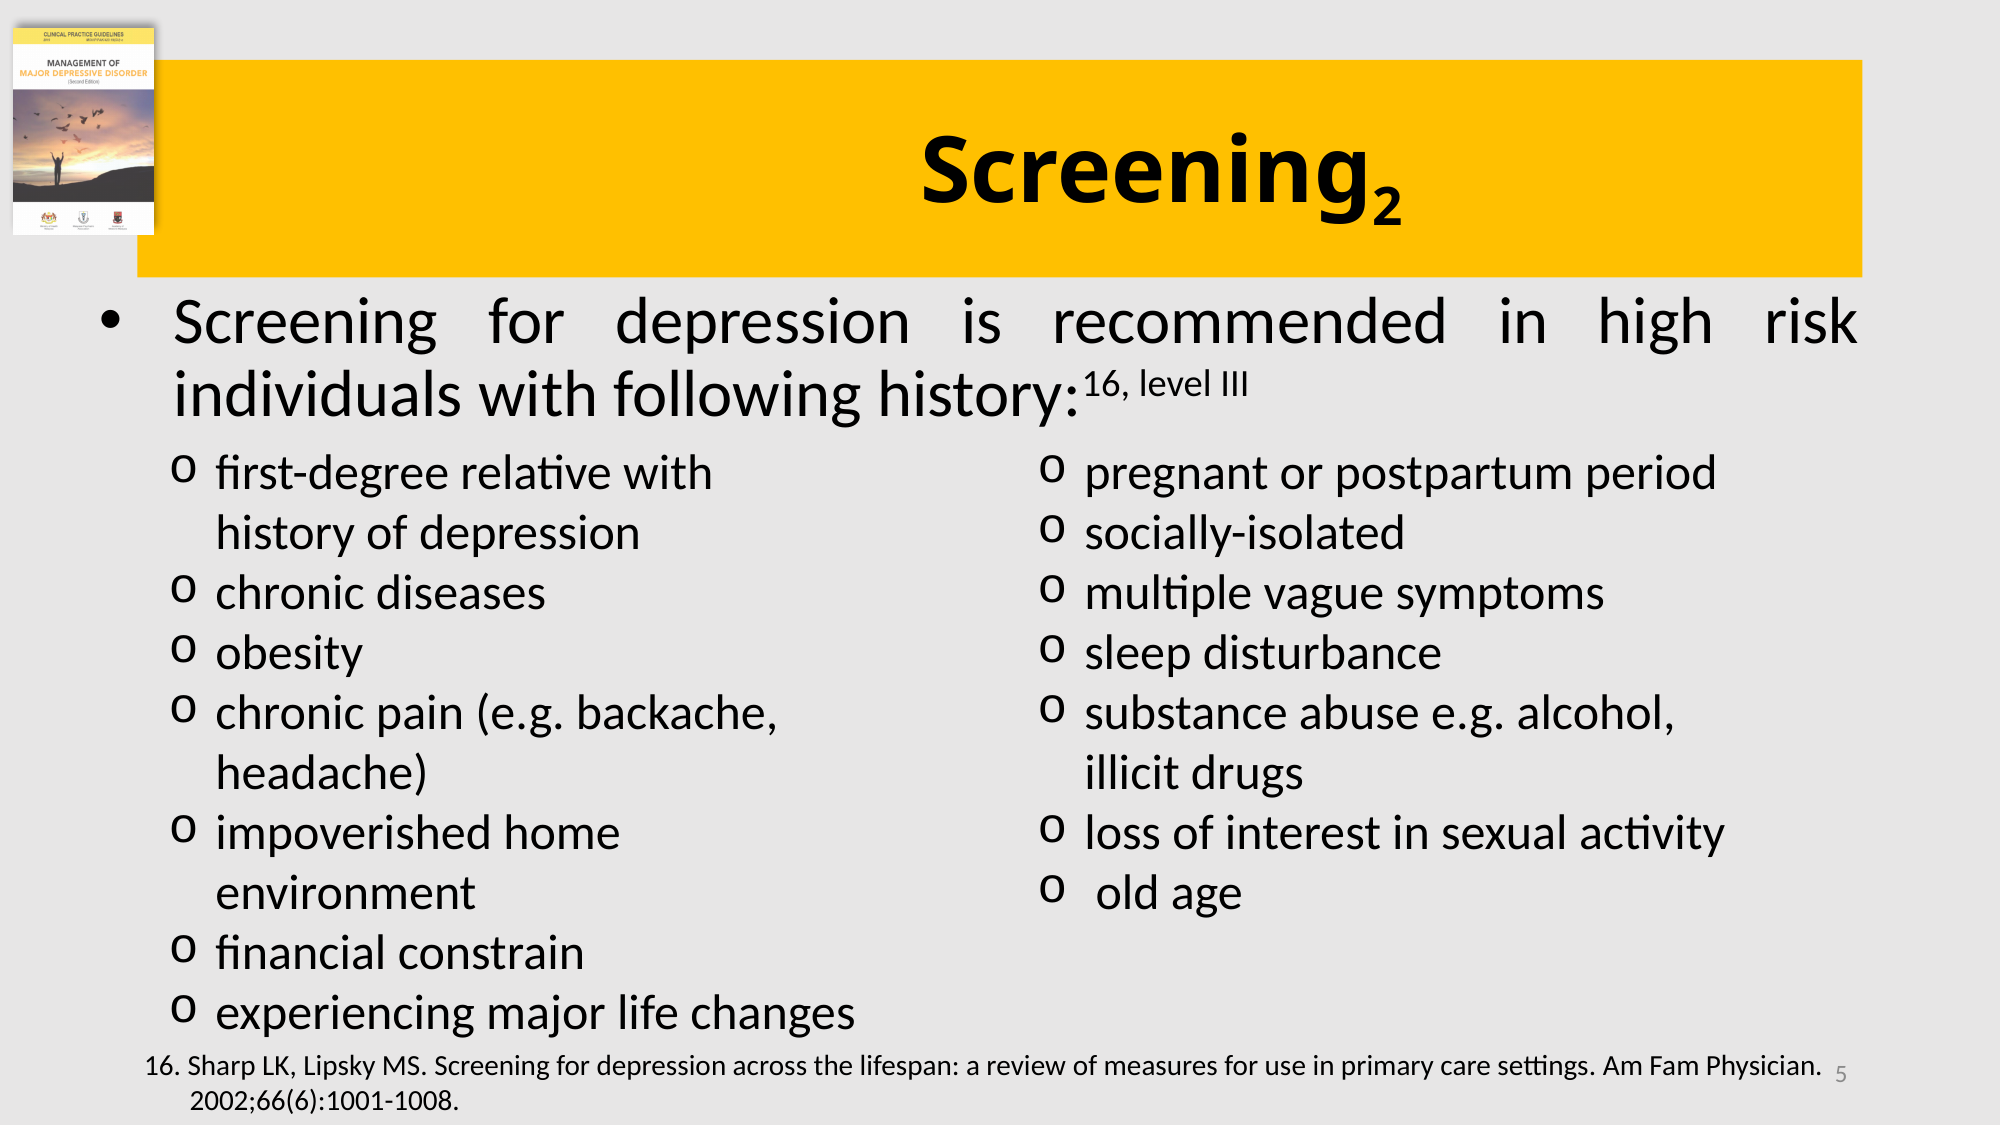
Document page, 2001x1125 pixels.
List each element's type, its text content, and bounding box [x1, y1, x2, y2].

title Screening2 [137, 59, 1863, 278]
text_box pregnant or postpartum period socially-isolated multiple vague symptoms sleep disturbance substance abuse e.g. alcohol, illicit drugs loss of interest in sexual activity old age [1022, 431, 1741, 972]
text_box 16. Sharp LK, Lipsky MS. Screening for depression across the lifespan: a review of measures for use in primary care settings. Am Fam Physician. 2002;66(6):1001-1008. [129, 1039, 1876, 1124]
picture [13, 28, 154, 235]
text_box first-degree relative with history of depression chronic diseases obesity chronic pain (e.g. backache, headache) impoverished home environment financial constrain experiencing major life changes [153, 431, 872, 1039]
list Screening for depression is recommended in high risk individuals with following history:16, level III [83, 278, 1876, 454]
slide_number 5 [1412, 1042, 1863, 1103]
